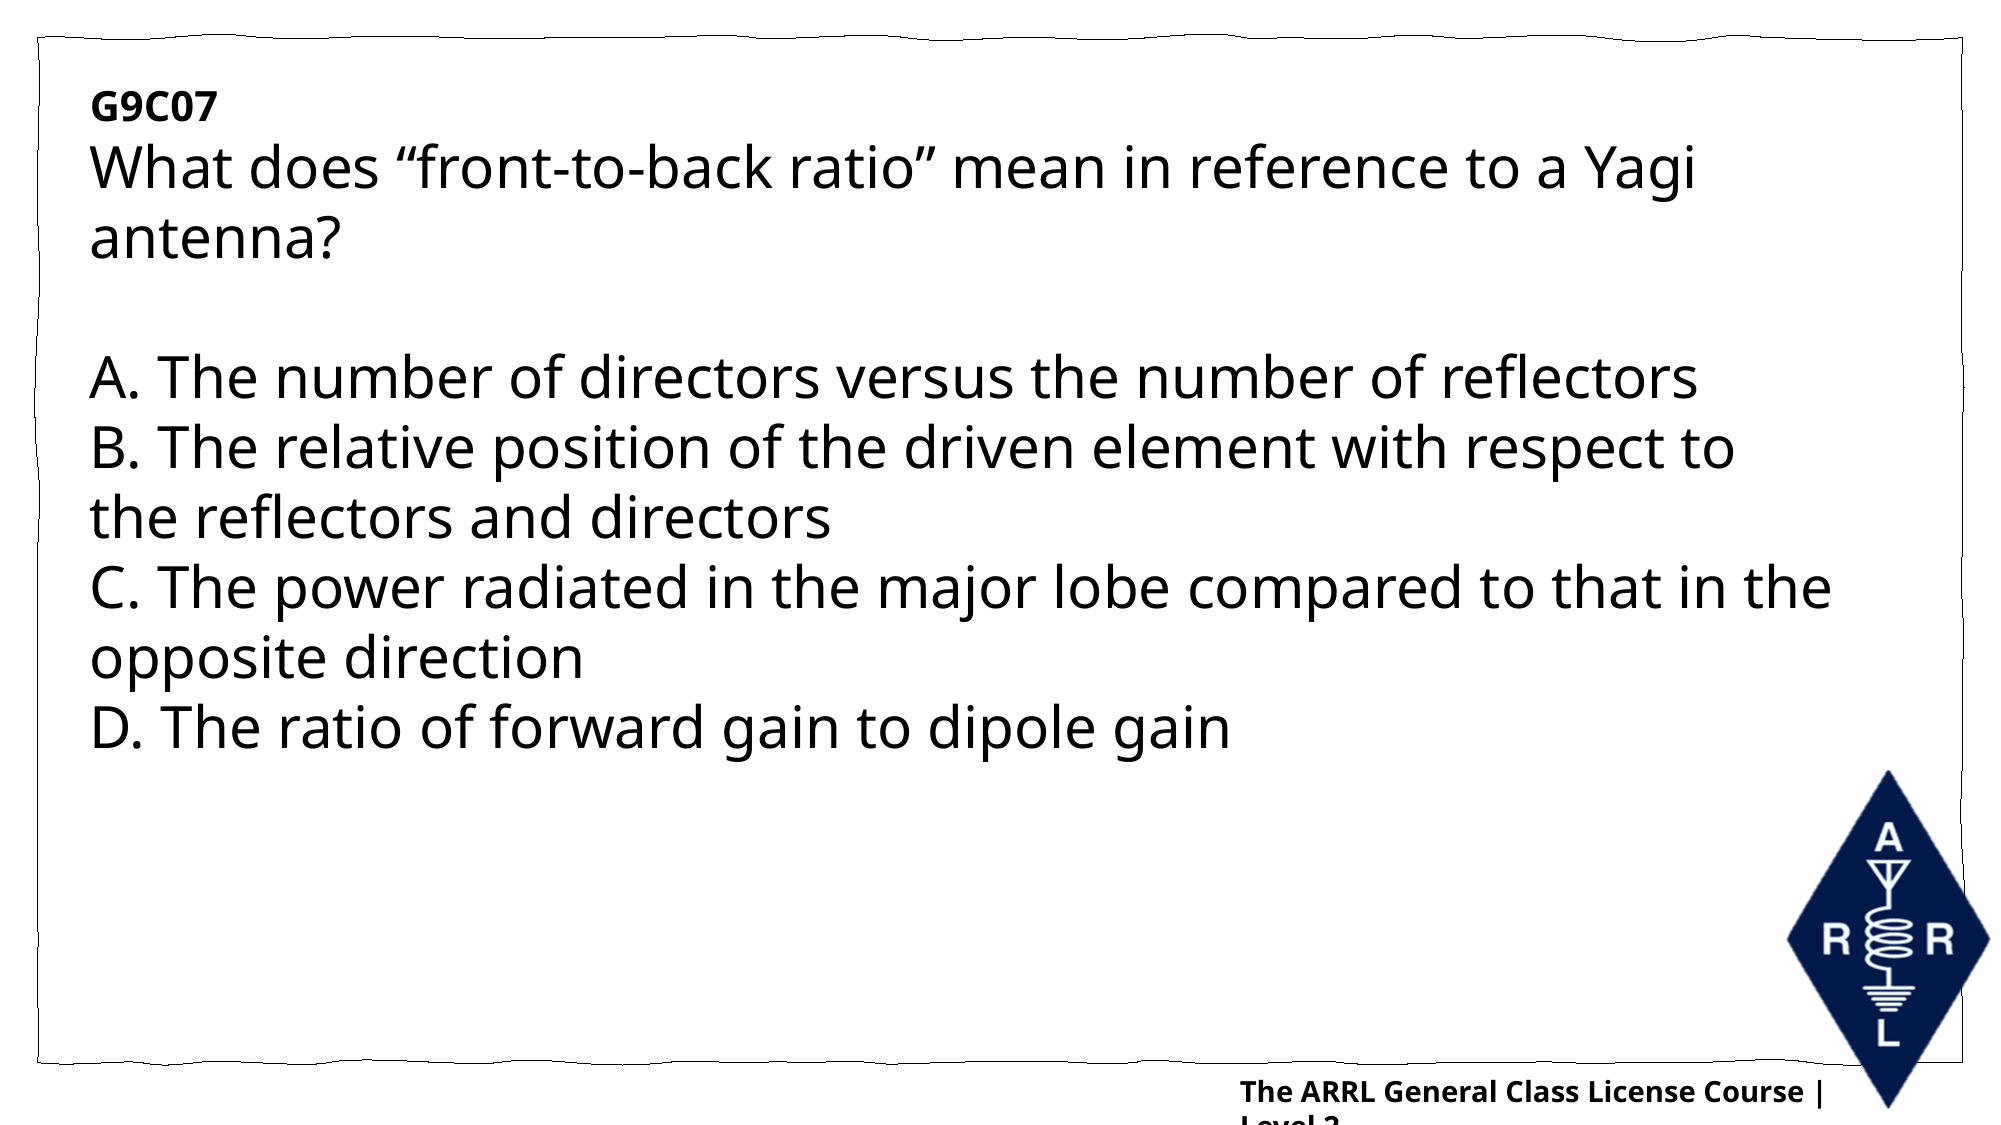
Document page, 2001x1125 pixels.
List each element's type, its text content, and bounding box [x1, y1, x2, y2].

text_box G9C07 What does “front-to-back ratio” mean in reference to a Yagi antenna? A. The number of directors versus the number of reflectors B. The relative position of the driven element with respect to the reflectors and directors C. The power radiated in the major lobe compared to that in the opposite direction D. The ratio of forward gain to dipole gain [75, 72, 1850, 768]
picture [1773, 752, 1999, 1125]
